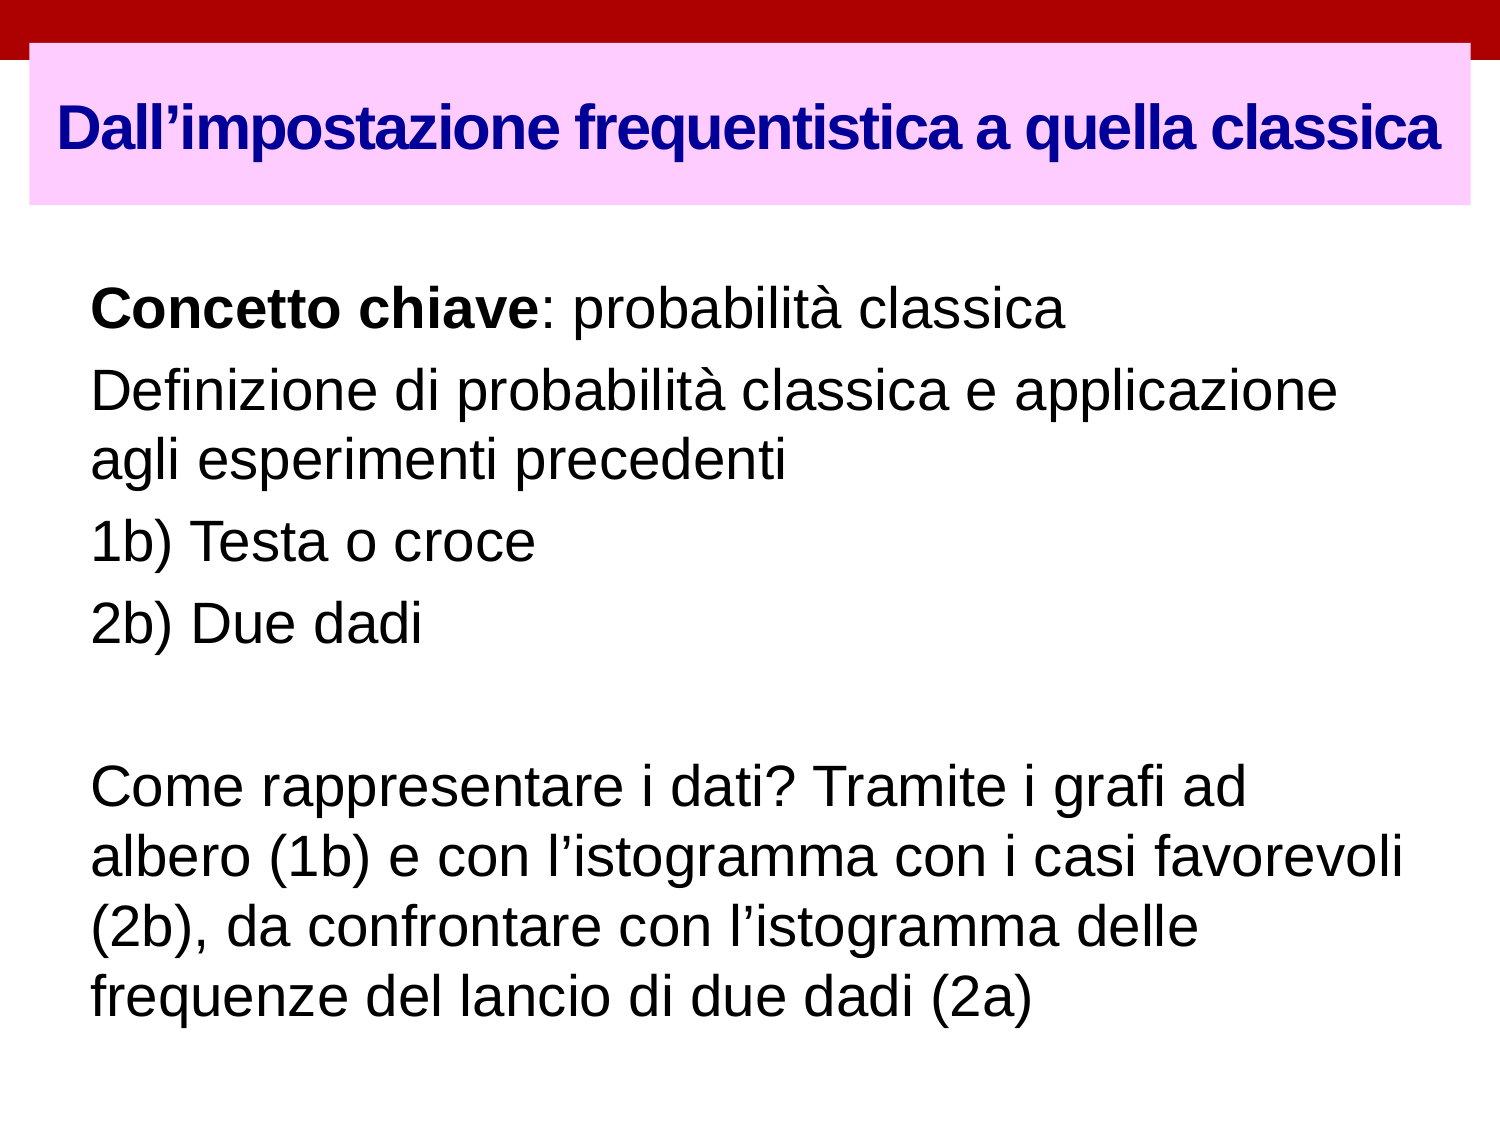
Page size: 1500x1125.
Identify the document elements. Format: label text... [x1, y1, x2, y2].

list Concetto chiave: probabilità classica Definizione di probabilità classica e applicazione agli esperimenti precedenti 1b) Testa o croce 2b) Due dadi Come rappresentare i dati? Tramite i grafi ad albero (1b) e con l’istogramma con i casi favorevoli (2b), da confrontare con l’istogramma delle frequenze del lancio di due dadi (2a) [75, 262, 1425, 1063]
title Dall’impostazione frequentistica a quella classica [29, 42, 1471, 206]
